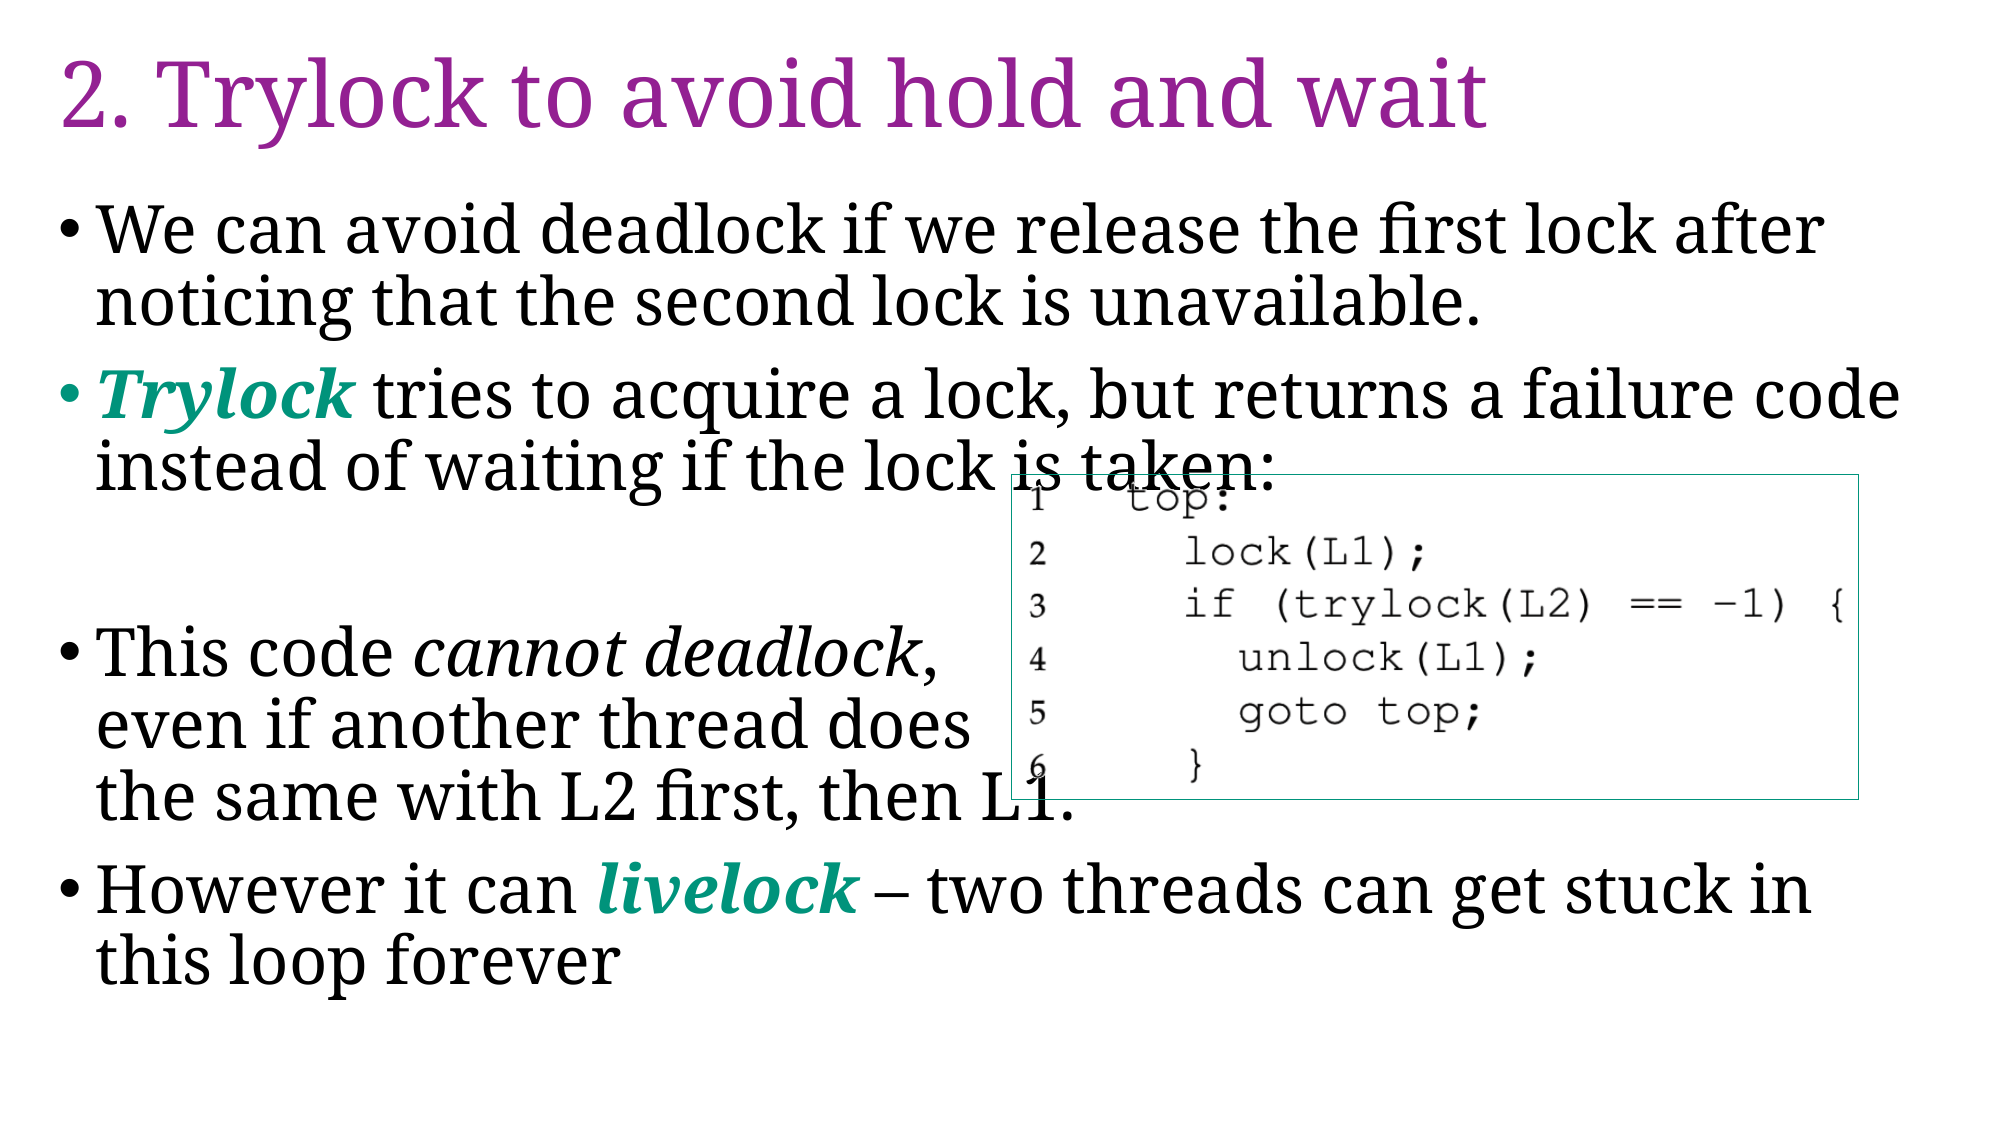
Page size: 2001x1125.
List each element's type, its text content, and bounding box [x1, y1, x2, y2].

list We can avoid deadlock if we release the first lock after noticing that the second lock is unavailable. Trylock tries to acquire a lock, but returns a failure code instead of waiting if the lock is taken: This code cannot deadlock, even if another thread does the same with L2 first, then L1. However it can livelock – two threads can get stuck in this loop forever [43, 188, 1953, 1106]
title 2. Trylock to avoid hold and wait [43, 25, 1953, 171]
picture [1011, 473, 1859, 800]
